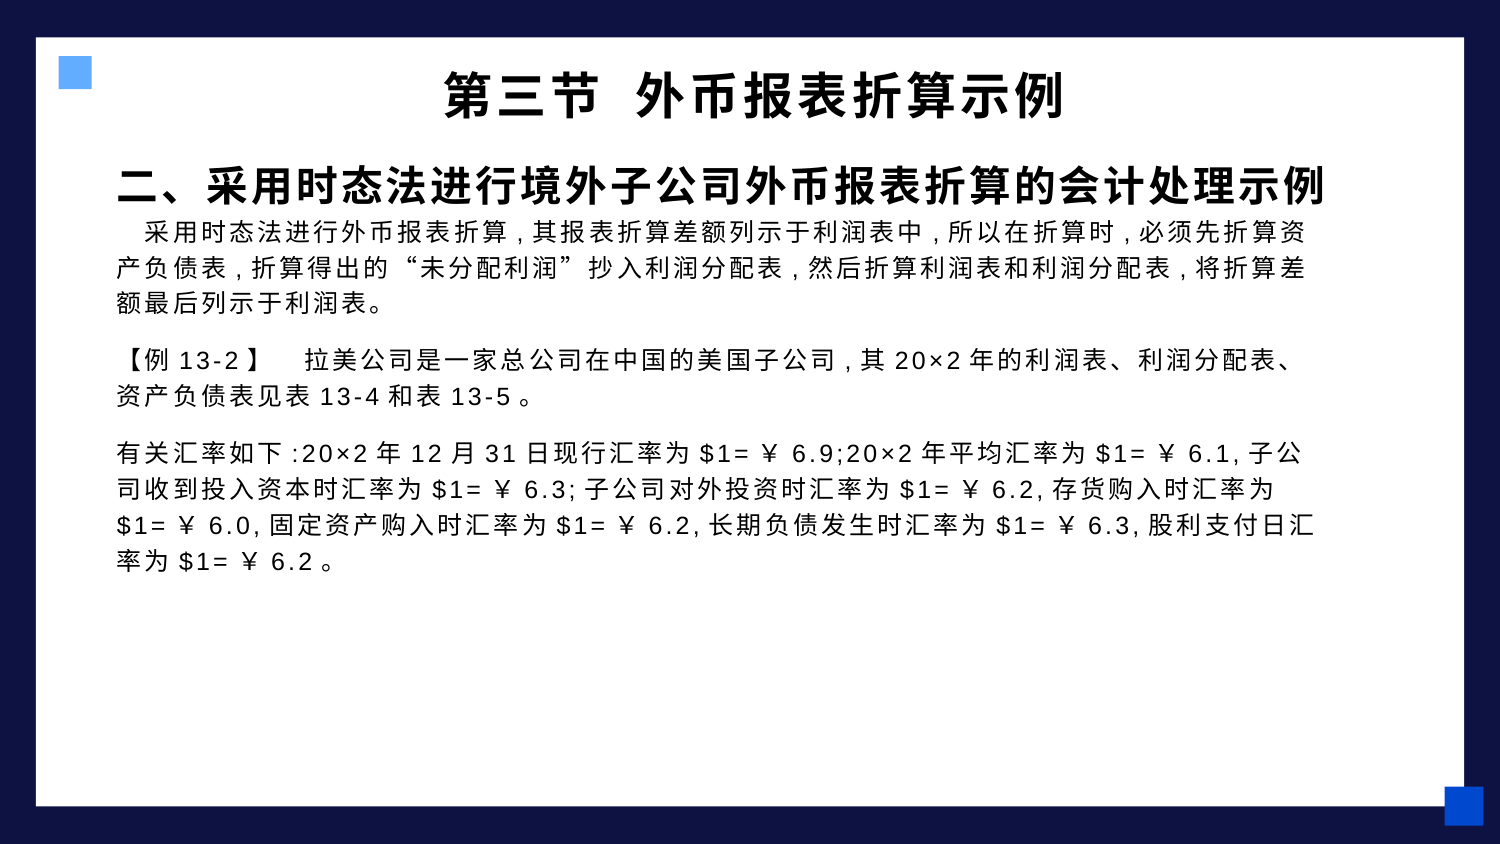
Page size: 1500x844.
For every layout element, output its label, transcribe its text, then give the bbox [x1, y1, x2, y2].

list 二、采用时态法进行境外子公司外币报表折算的会计处理示例 采用时态法进行外币报表折算,其报表折算差额列示于利润表中,所以在折算时,必须先折算资产负债表,折算得出的“未分配利润”抄入利润分配表,然后折算利润表和利润分配表,将折算差额最后列示于利润表。 【例13-2】 拉美公司是一家总公司在中国的美国子公司,其20×2年的利润表、利润分配表、资产负债表见表13-4和表13-5。 有关汇率如下:20×2年12月31日现行汇率为$1=￥6.9;20×2年平均汇率为$1=￥6.1,子公司收到投入资本时汇率为$1=￥6.3;子公司对外投资时汇率为$1=￥6.2,存货购入时汇率为$1=￥6.0,固定资产购入时汇率为$1=￥6.2,长期负债发生时汇率为$1=￥6.3,股利支付日汇率为$1=￥6.2。 [100, 150, 1344, 575]
title 第三节 外币报表折算示例 [159, 43, 1344, 133]
